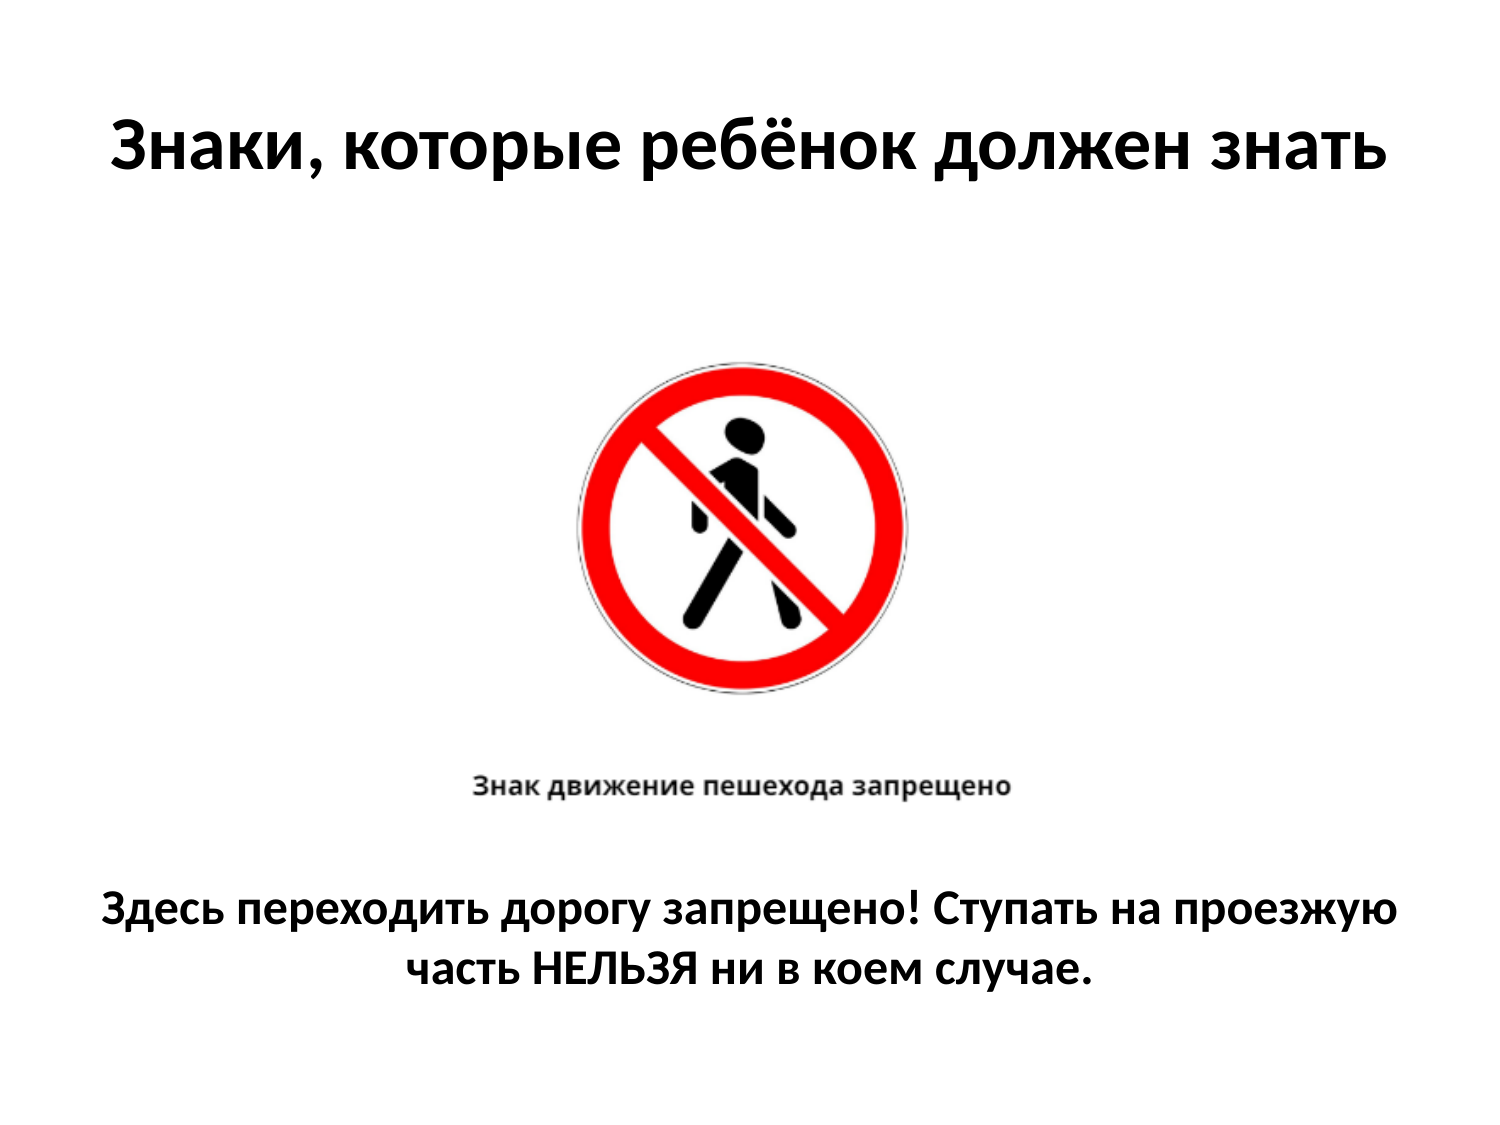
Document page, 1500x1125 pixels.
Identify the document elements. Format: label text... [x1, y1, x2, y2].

text_box Здесь переходить дорогу запрещено! Ступать на проезжую часть НЕЛЬЗЯ ни в коем случае. [70, 867, 1430, 1002]
title Знаки, которые ребёнок должен знать [75, 45, 1425, 233]
picture [234, 269, 1251, 826]
